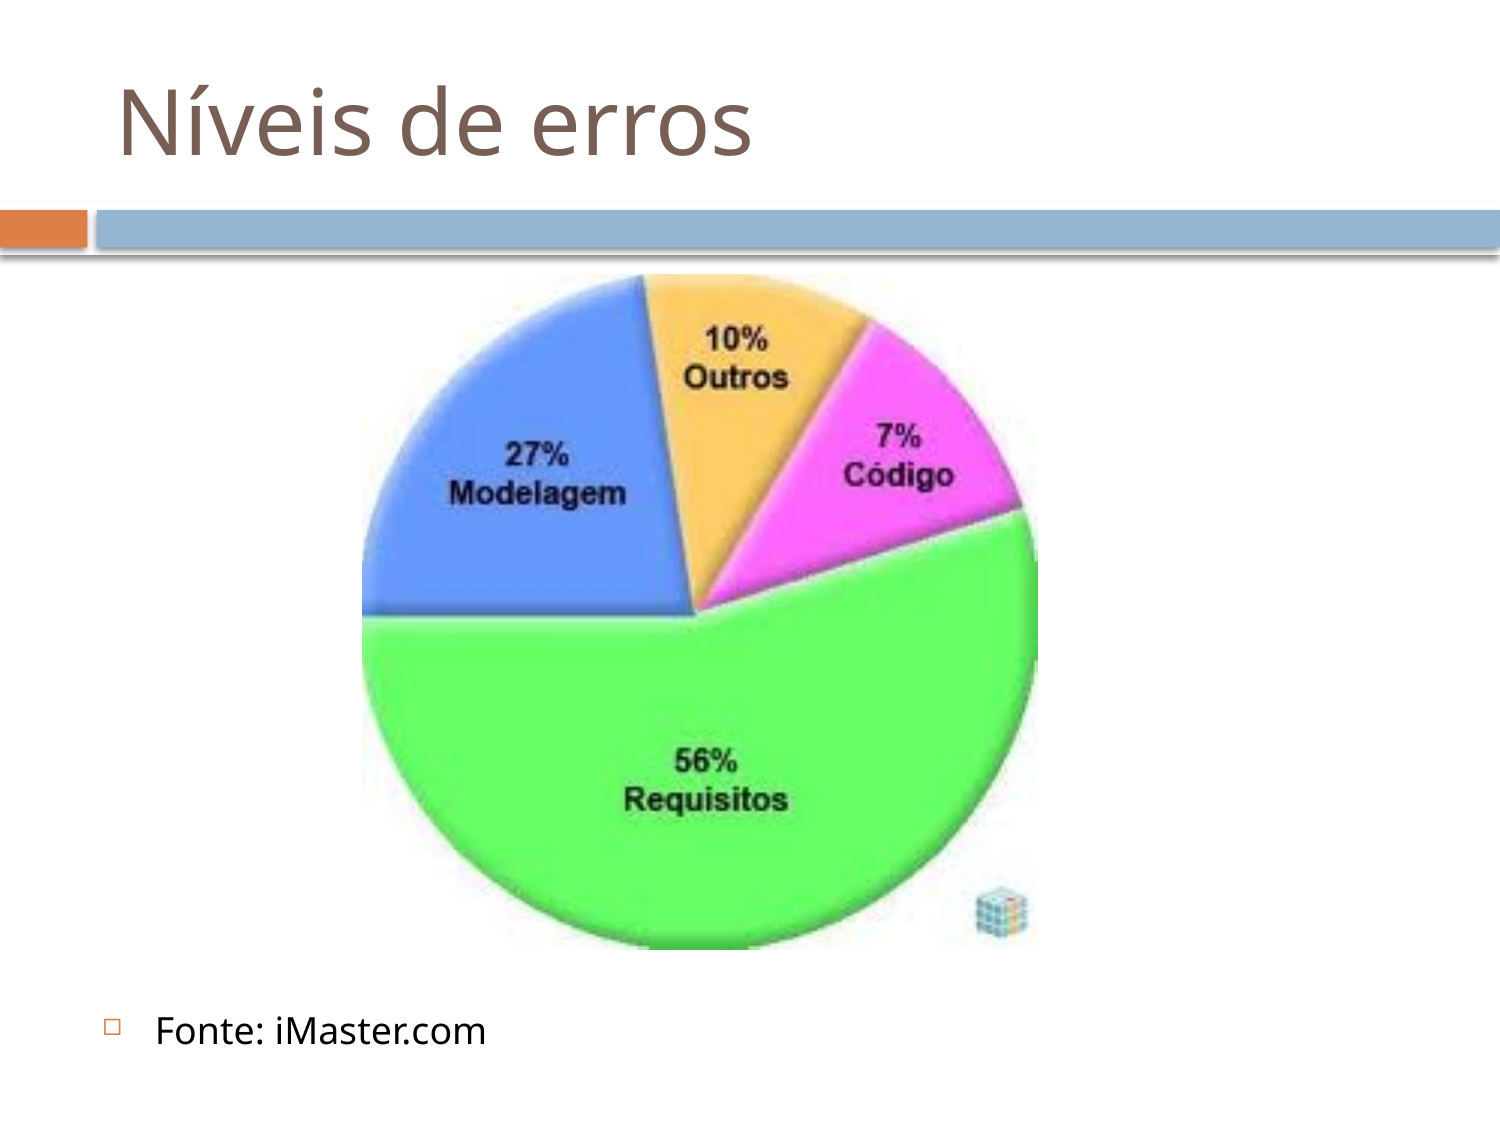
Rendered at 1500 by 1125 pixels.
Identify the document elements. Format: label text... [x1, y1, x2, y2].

title Níveis de erros [100, 37, 1438, 200]
picture [362, 274, 1038, 951]
list Fonte: iMaster.com [87, 999, 1425, 1075]
